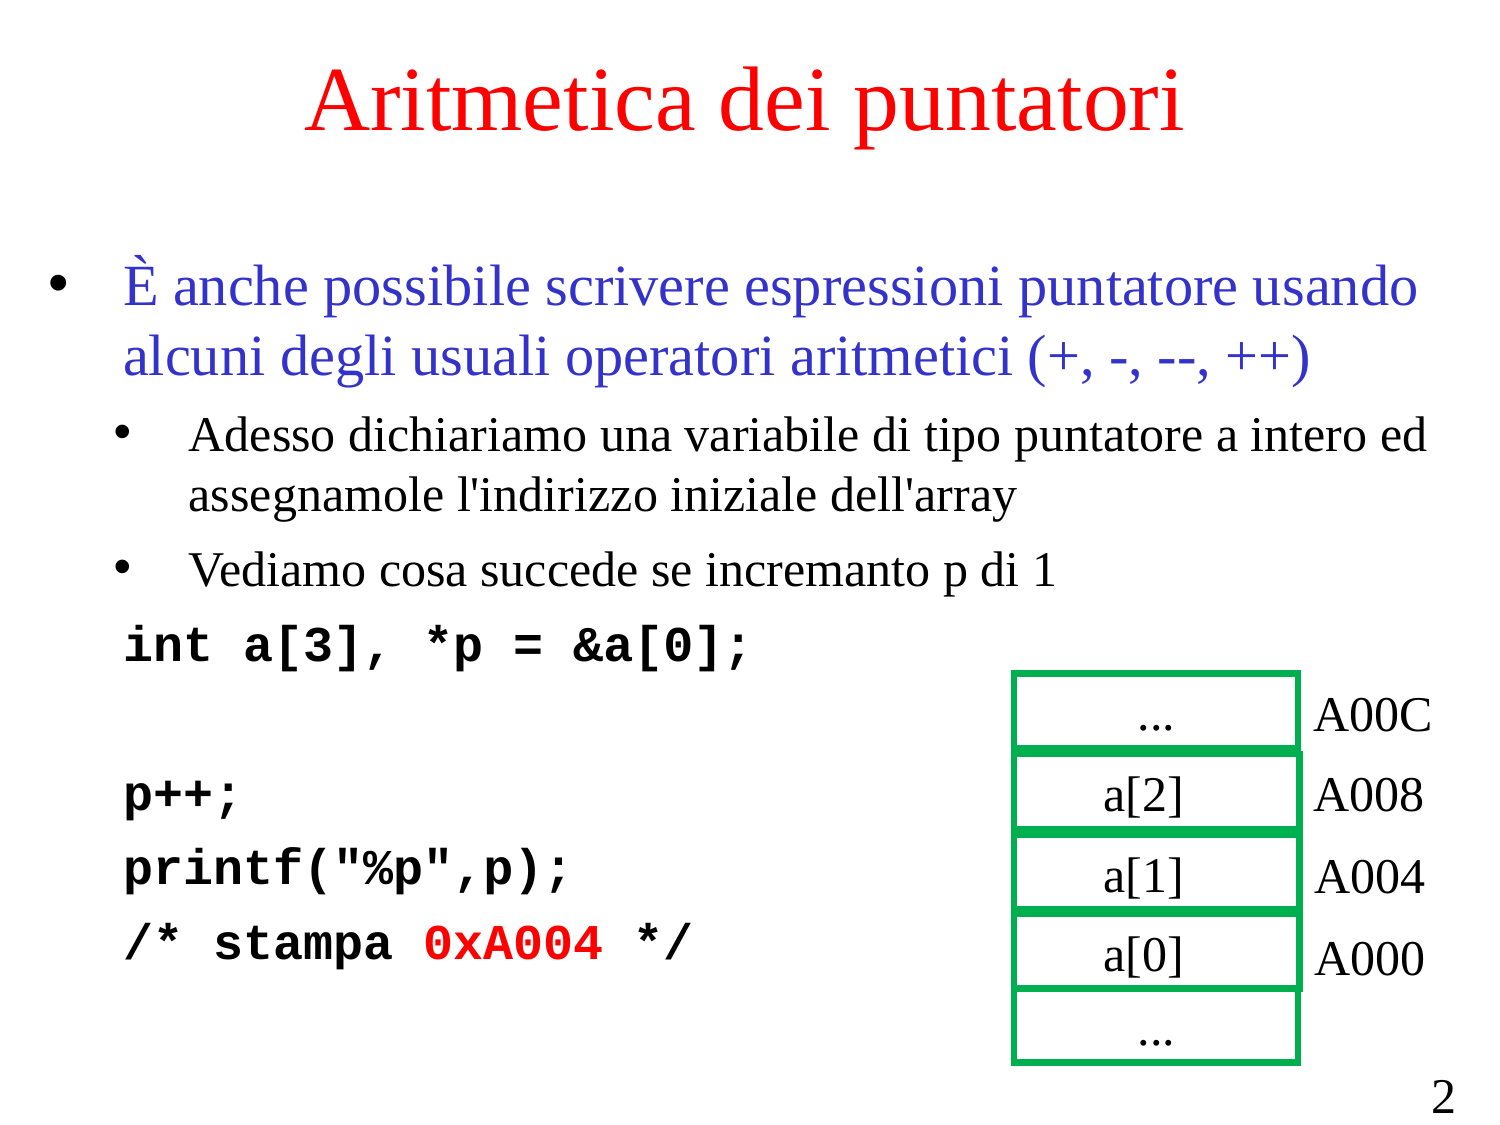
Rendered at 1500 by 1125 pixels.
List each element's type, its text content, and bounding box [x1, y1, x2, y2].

text_box ... [1014, 987, 1299, 1063]
text_box A00C [1298, 673, 1459, 746]
list È anche possibile scrivere espressioni puntatore usando alcuni degli usuali operatori aritmetici (+, -, --, ++) Adesso dichiariamo una variabile di tipo puntatore a intero ed assegnamole l'indirizzo iniziale dell'array Vediamo cosa succede se incremanto p di 1 int a[3], *p = &a[0]; p++; printf("%p",p); /* stampa 0xA004 */ [33, 239, 1446, 978]
slide_number 22 [1416, 1056, 1486, 1123]
text_box ... [1014, 673, 1299, 749]
text_box a[0] [1013, 913, 1300, 989]
text_box A008 [1298, 754, 1446, 830]
text_box A000 [1299, 918, 1446, 990]
title Aritmetica dei puntatori [107, 0, 1383, 188]
text_box a[2] [1013, 754, 1298, 829]
text_box a[1] [1013, 834, 1300, 910]
text_box A004 [1299, 836, 1446, 909]
